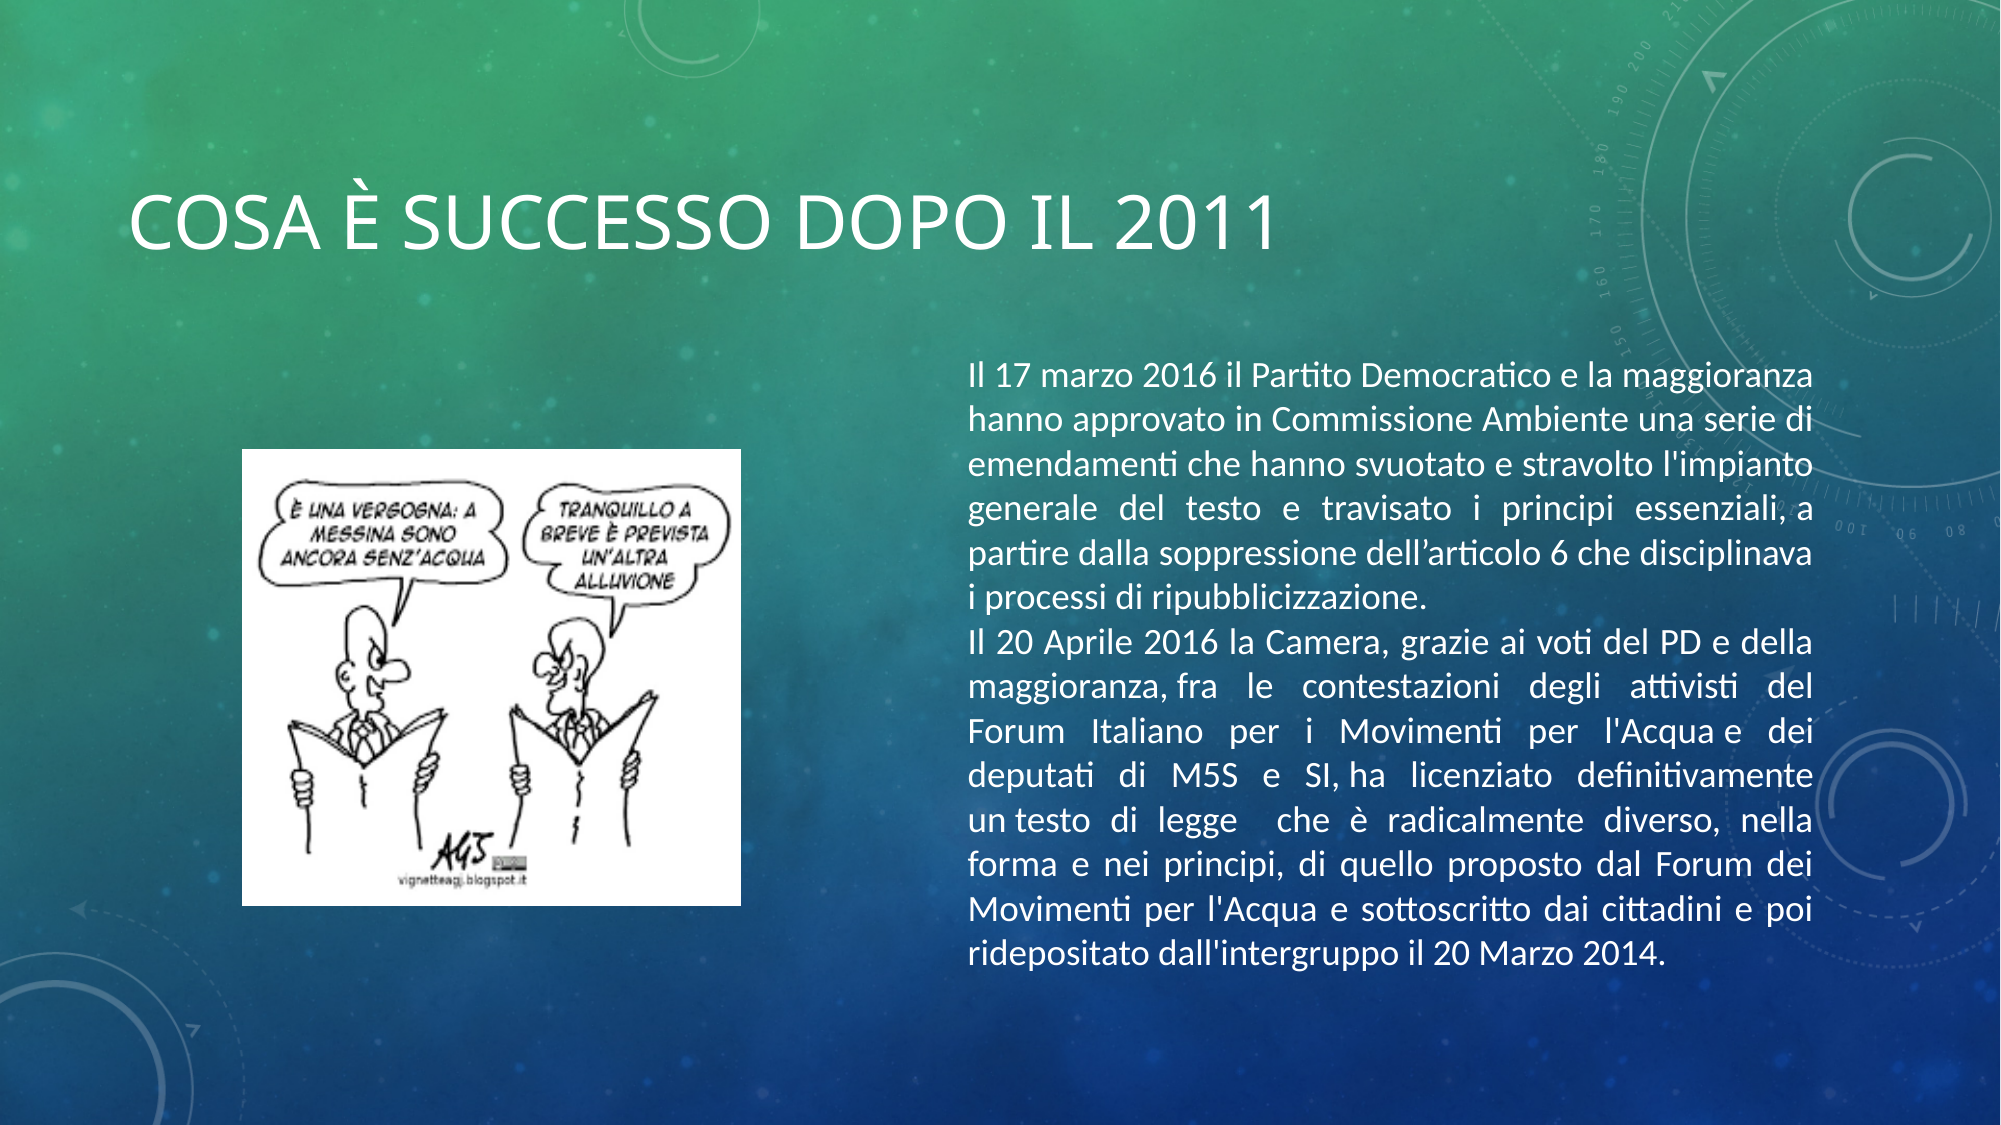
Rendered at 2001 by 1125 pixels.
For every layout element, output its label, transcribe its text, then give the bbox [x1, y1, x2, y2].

picture [0, 0, 2001, 1125]
title Cosa è successo dopo il 2011 [112, 99, 1775, 339]
list Il 17 marzo 2016 il Partito Democratico e la maggioranza hanno approvato in Commissione Ambiente una serie di emendamenti che hanno svuotato e stravolto l'impianto generale del testo e travisato i principi essenziali, a partire dalla soppressione dell’articolo 6 che disciplinava i processi di ripubblicizzazione. Il 20 Aprile 2016 la Camera, grazie ai voti del PD e della maggioranza, fra le contestazioni degli attivisti del Forum Italiano per i Movimenti per l'Acqua e dei deputati di M5S e SI, ha licenziato definitivamente un testo di legge che è radicalmente diverso, nella forma e nei principi, di quello proposto dal Forum dei Movimenti per l'Acqua e sottoscritto dai cittadini e poi ridepositato dall'intergruppo il 20 Marzo 2014. [952, 342, 1830, 1006]
